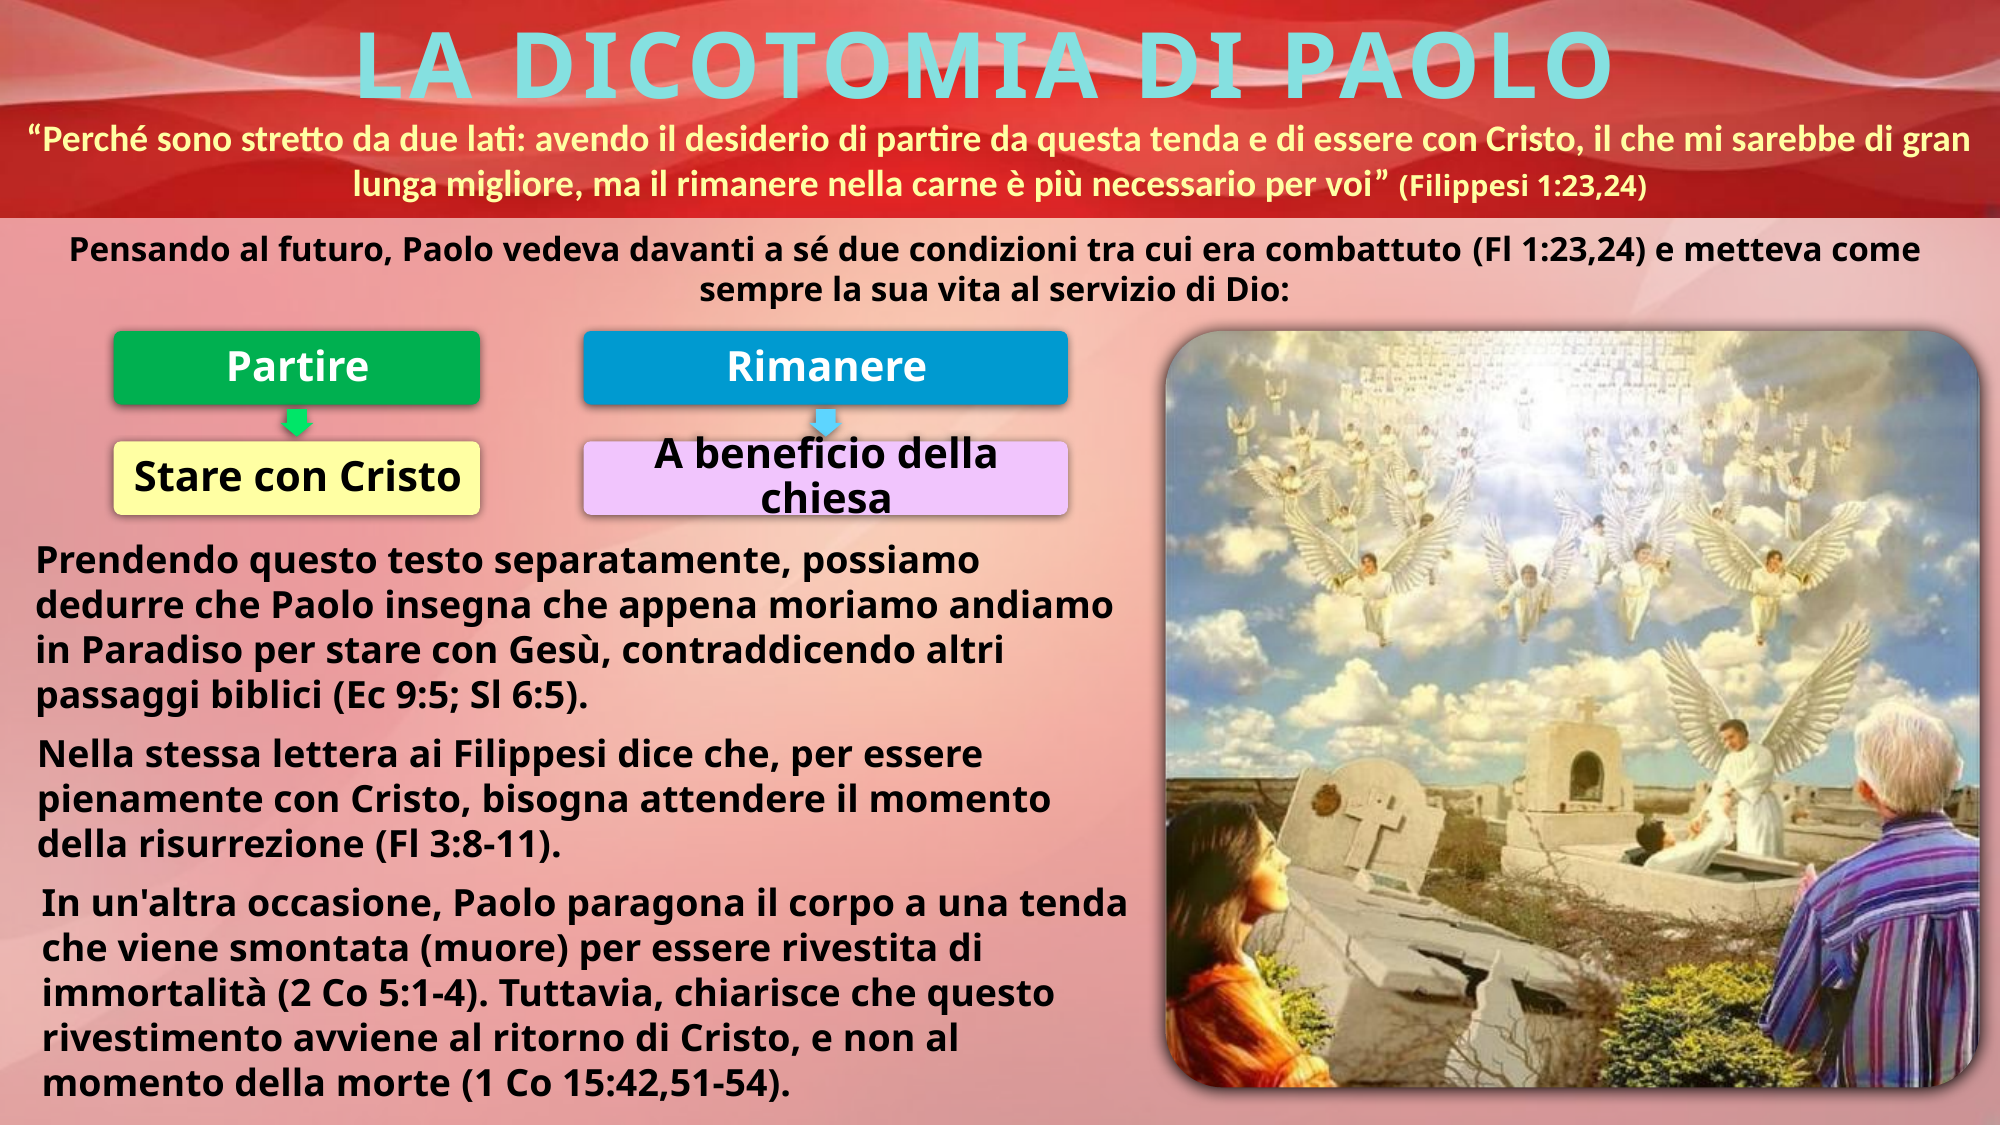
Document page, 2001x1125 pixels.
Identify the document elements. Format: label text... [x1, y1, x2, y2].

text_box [536, 330, 1115, 516]
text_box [55, 330, 536, 516]
text_box Pensando al futuro, Paolo vedeva davanti a sé due condizioni tra cui era combattuto (Fl 1:23,24) e metteva come sempre la sua vita al servizio di Dio: [0, 221, 1991, 316]
picture [0, 0, 2000, 219]
text_box Prendendo questo testo separatamente, possiamo dedurre che Paolo insegna che appena moriamo andiamo in Paradiso per stare con Gesù, contraddicendo altri passaggi biblici (Ec 9:5; Sl 6:5). [20, 528, 1149, 724]
text_box In un'altra occasione, Paolo paragona il corpo a una tenda che viene smontata (muore) per essere rivestita di immortalità (2 Co 5:1-4). Tuttavia, chiarisce che questo rivestimento avviene al ritorno di Cristo, e non al momento della morte (1 Co 15:42,51-54). [26, 871, 1155, 1112]
text_box Nella stessa lettera ai Filippesi dice che, per essere pienamente con Cristo, bisogna attendere il momento della risurrezione (Fl 3:8-11). [22, 722, 1151, 872]
picture [1165, 330, 1981, 1088]
